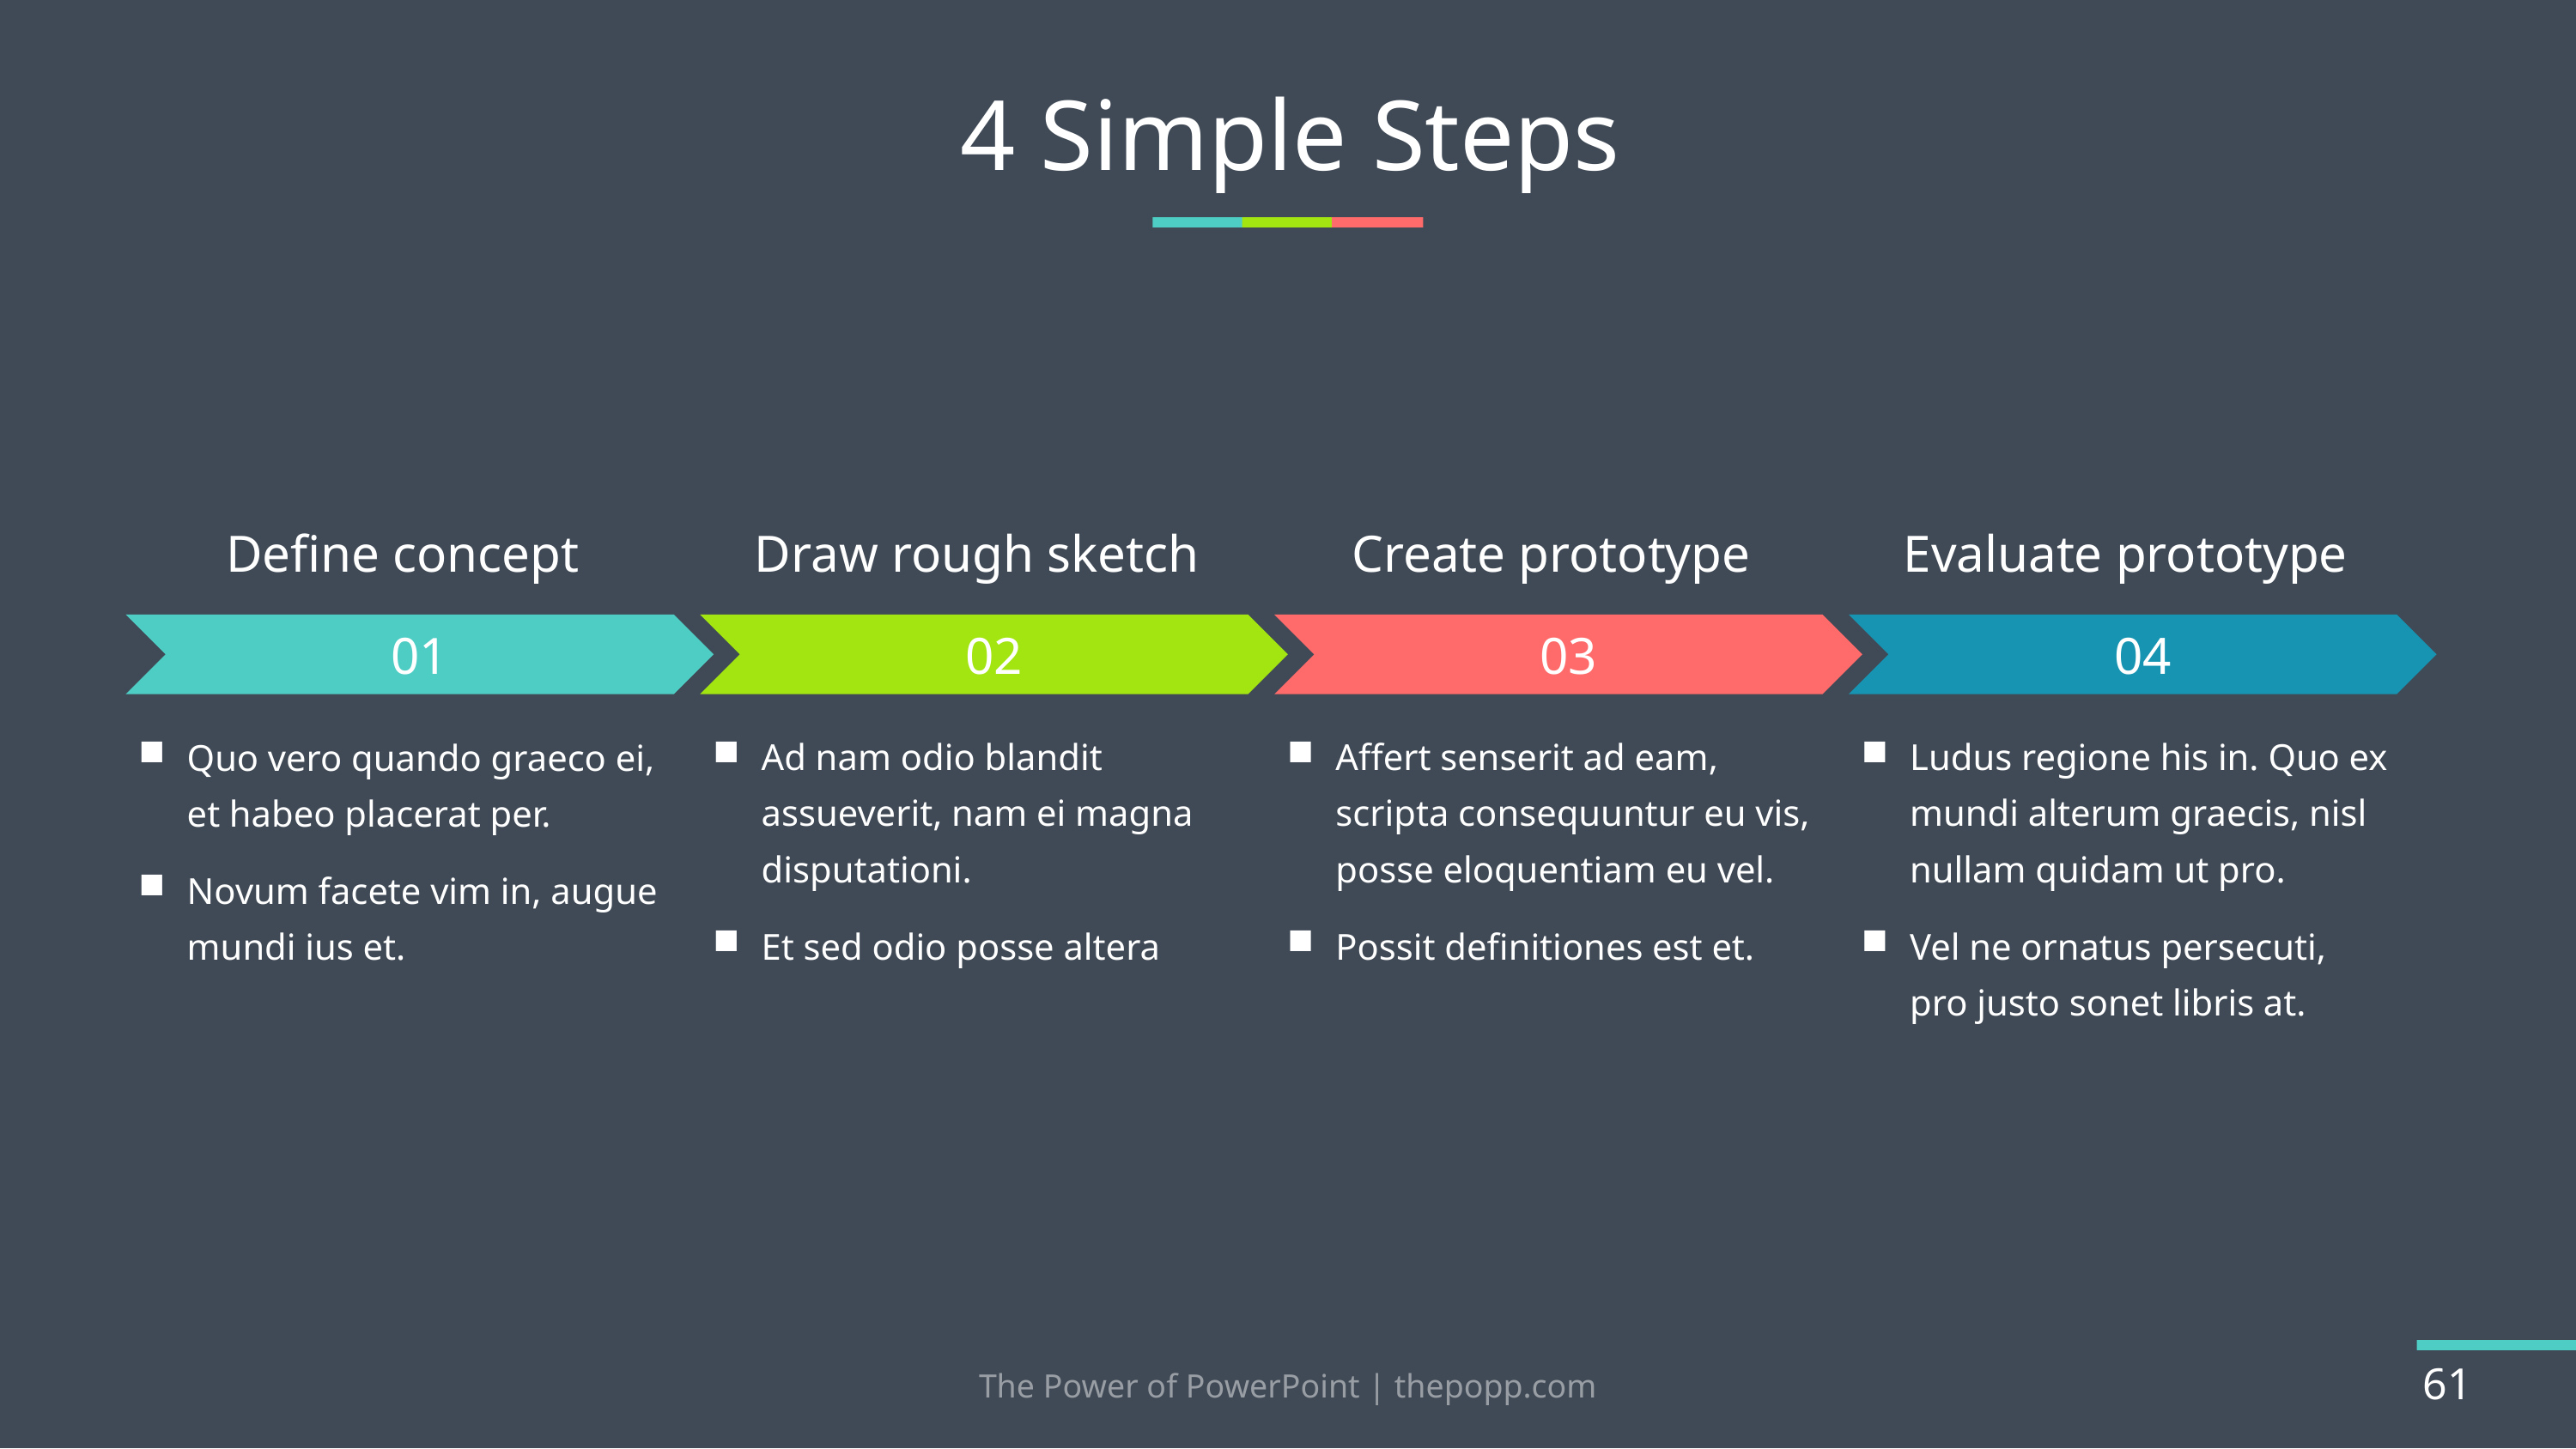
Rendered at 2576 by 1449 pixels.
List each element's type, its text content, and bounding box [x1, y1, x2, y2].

list Affert senserit ad eam, scripta consequuntur eu vis, posse eloquentiam eu vel. Possit definitiones est et. [1274, 715, 1828, 1160]
slide_number 61 [2409, 1351, 2576, 1421]
list Draw rough sketch [700, 382, 1254, 589]
list Ludus regione his in. Quo ex mundi alterum graecis, nisl nullam quidam ut pro. Vel ne ornatus persecuti, pro justo sonet libris at. [1848, 715, 2403, 1160]
footer The Power of PowerPoint | thepopp.com [853, 1349, 1723, 1427]
list Quo vero quando graeco ei, et habeo placerat per. Novum facete vim in, augue mundi ius et. [125, 715, 679, 1160]
title 4 Simple Steps [69, 49, 2512, 230]
list Evaluate prototype [1848, 382, 2403, 589]
list Define concept [125, 382, 679, 589]
list Create prototype [1274, 382, 1828, 589]
list Ad nam odio blandit assueverit, nam ei magna disputationi. Et sed odio posse altera [700, 715, 1254, 1160]
